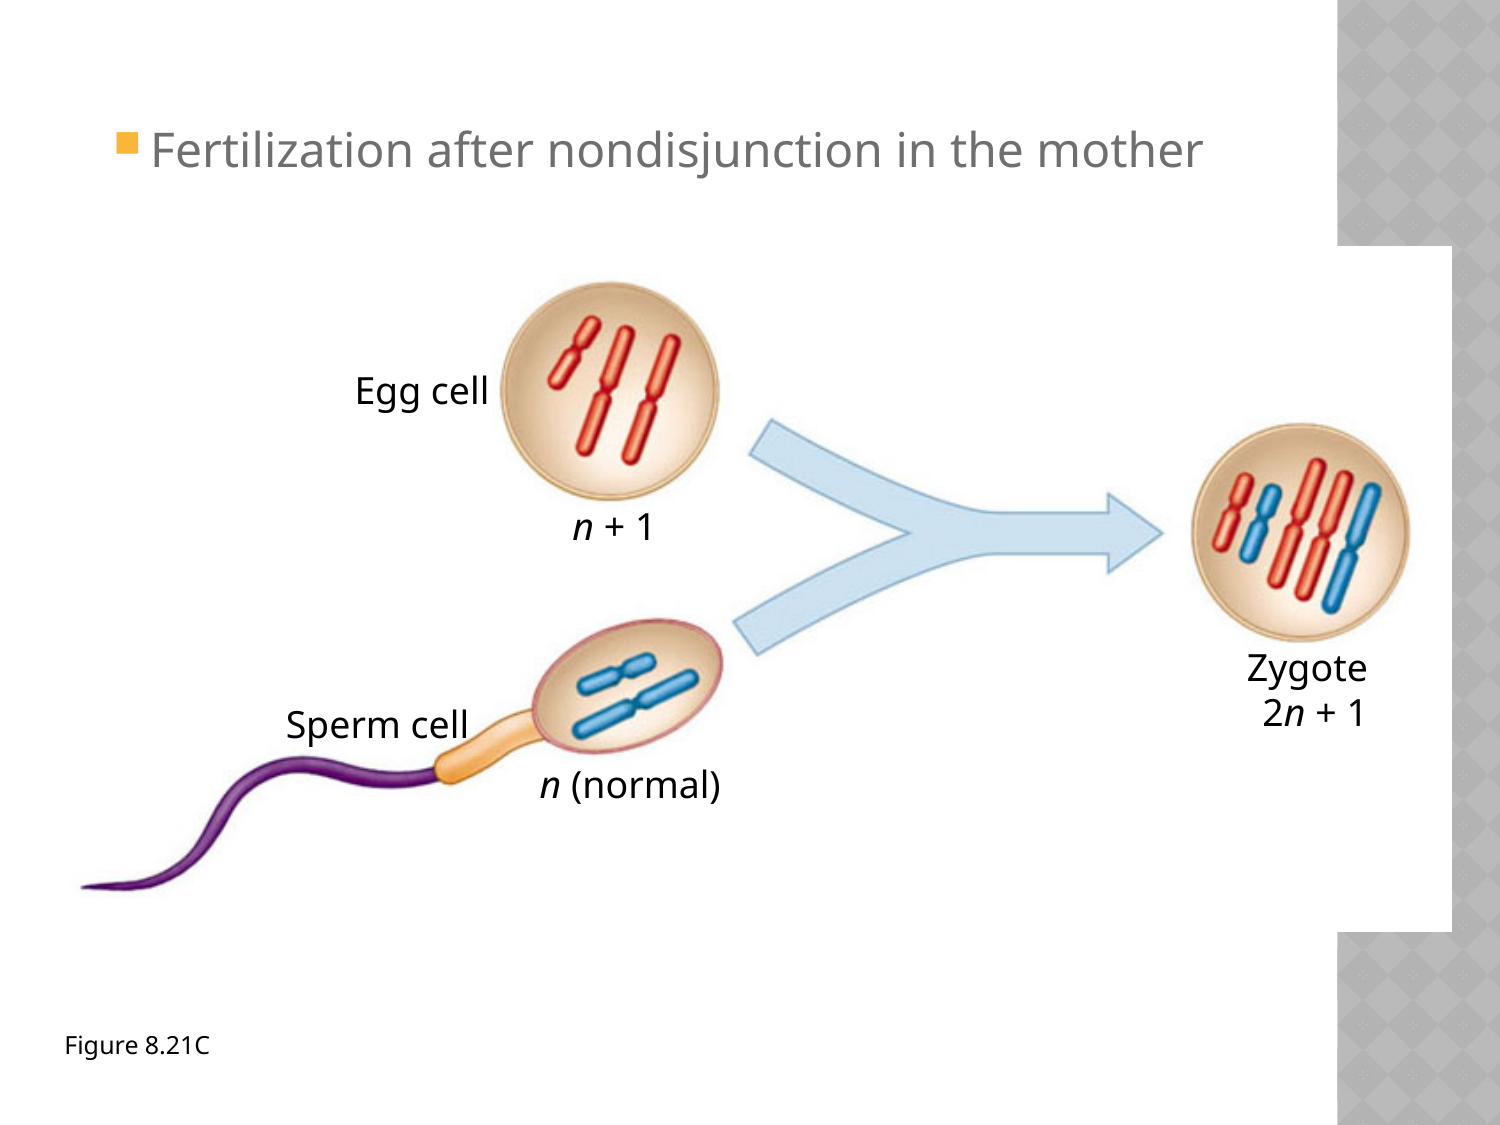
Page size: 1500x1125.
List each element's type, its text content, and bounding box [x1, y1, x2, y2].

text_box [37, 245, 1453, 932]
text_box Figure 8.21C [49, 1022, 226, 1067]
list Fertilization after nondisjunction in the mother [50, 112, 1450, 212]
